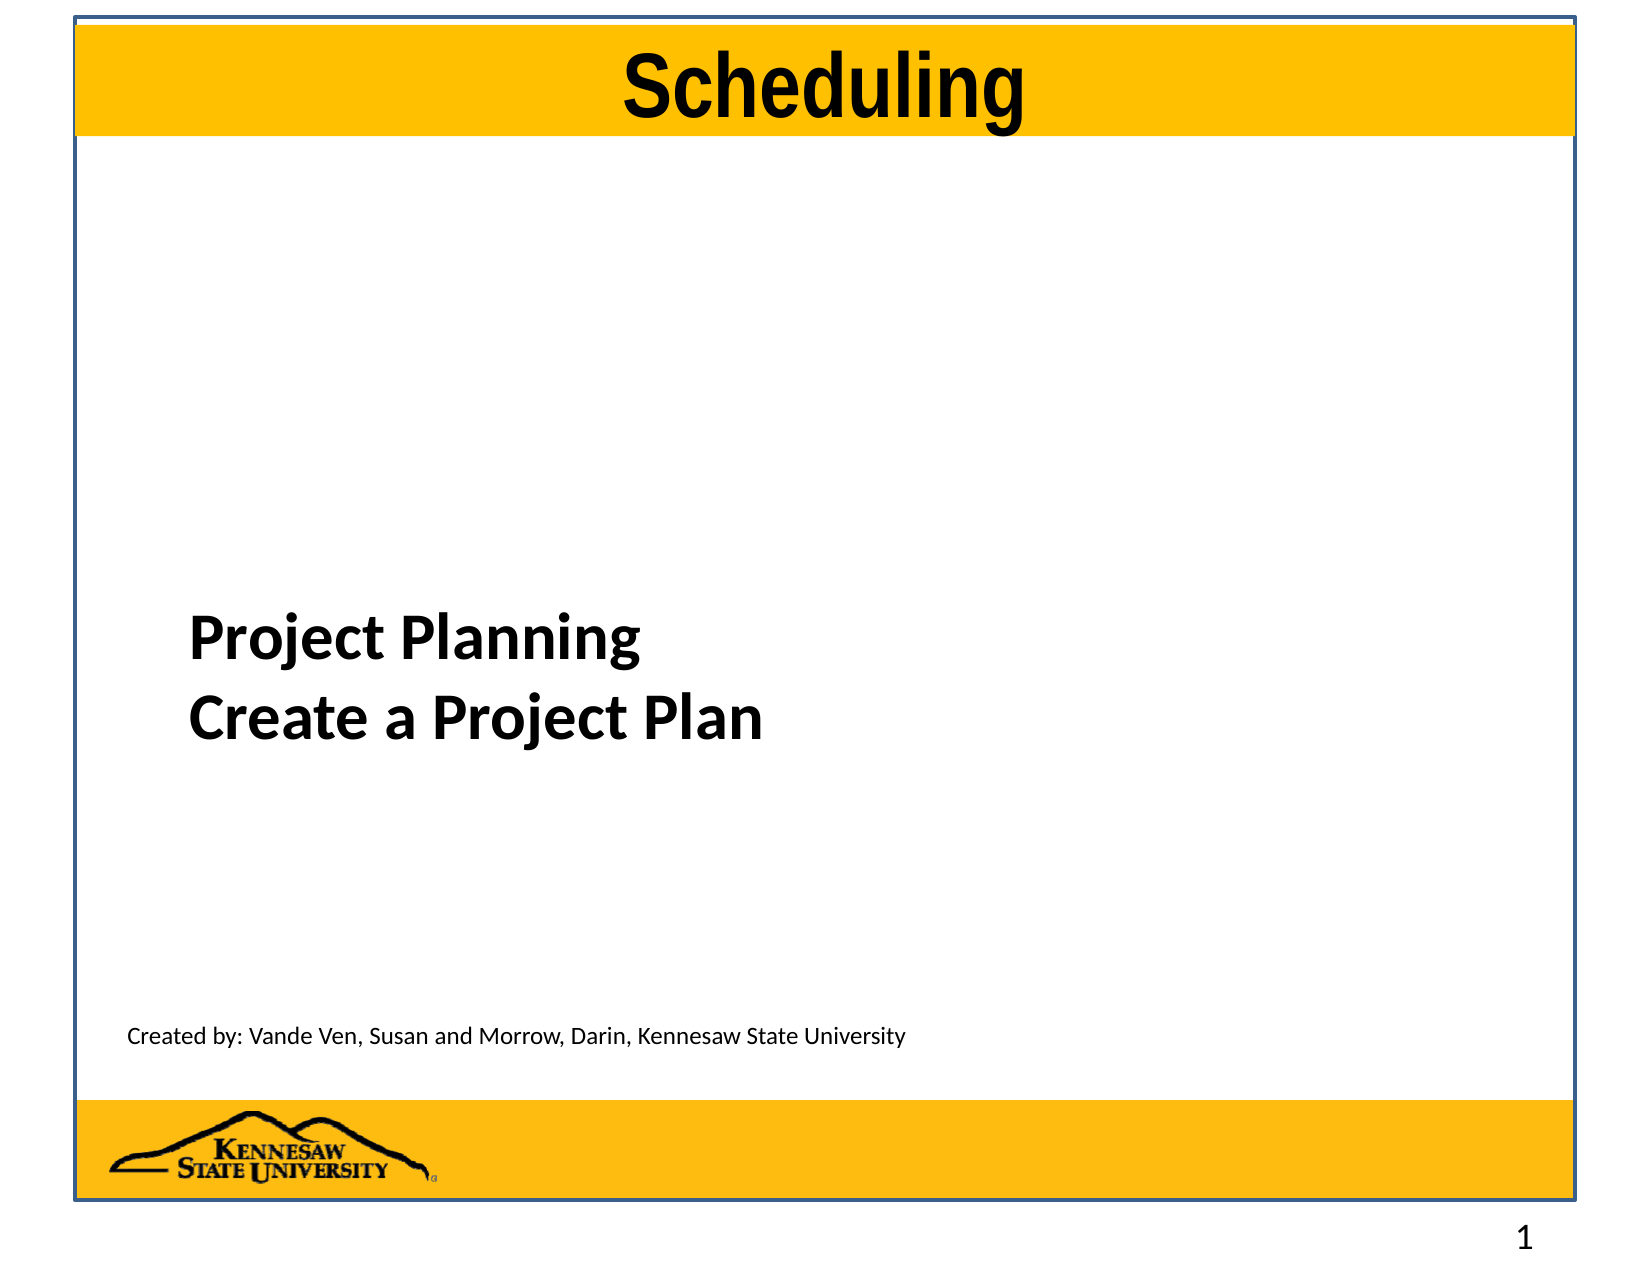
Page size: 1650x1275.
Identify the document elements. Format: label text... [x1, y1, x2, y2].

text_box Created by: Vande Ven, Susan and Morrow, Darin, Kennesaw State University [112, 1012, 1363, 1058]
text_box Project Planning Create a Project Plan [174, 585, 1238, 761]
title Scheduling [75, 24, 1575, 137]
picture [108, 1111, 437, 1184]
